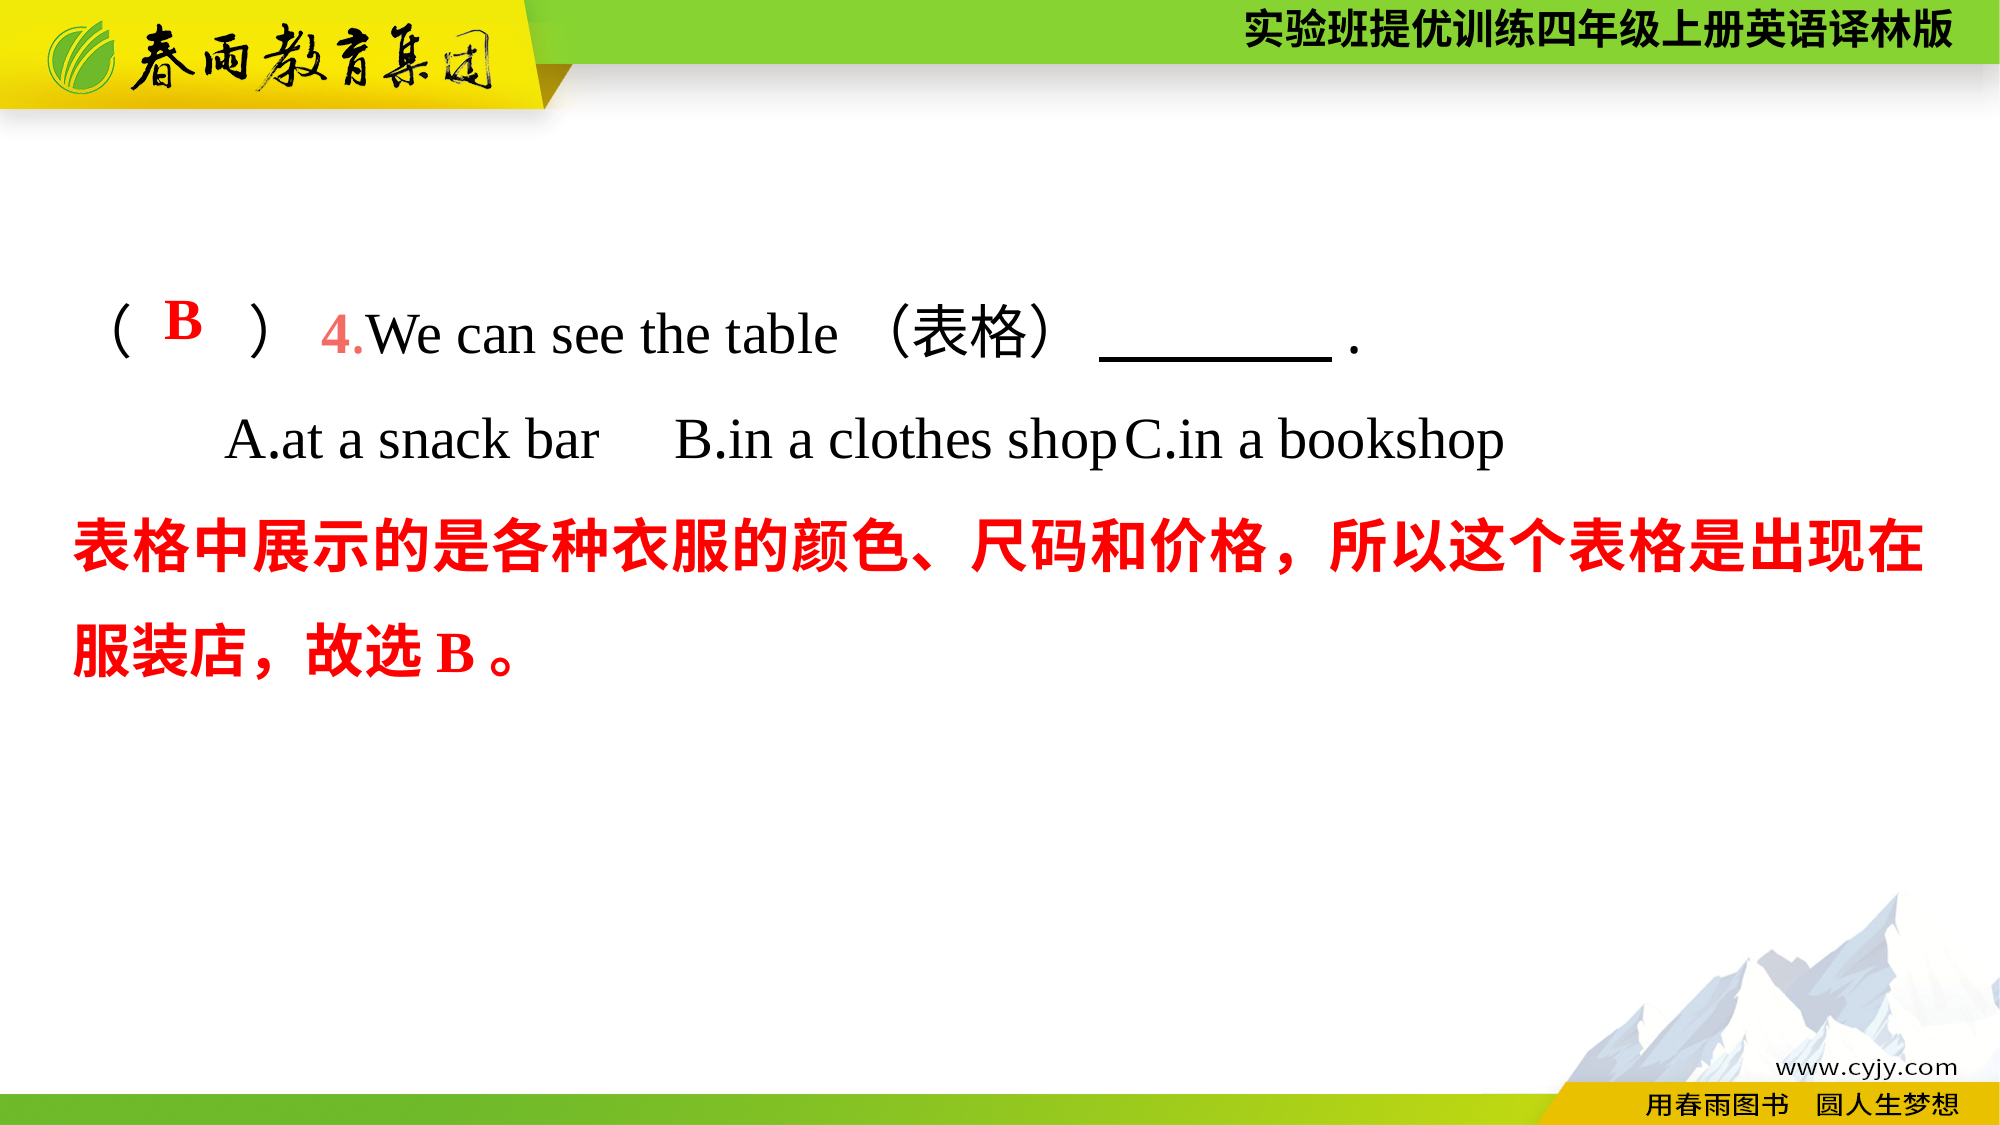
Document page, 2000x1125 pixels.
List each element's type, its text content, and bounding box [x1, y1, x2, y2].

text_box 表格中展示的是各种衣服的颜色、尺码和价格，所以这个表格是出现在服装店，故选B。 [57, 466, 1942, 692]
text_box B [149, 274, 219, 359]
list （ ）4.We can see the table（表格） . A.at a snack bar B.in a clothes shop C.in a bookshop [59, 252, 1944, 480]
picture [0, 0, 2000, 1125]
